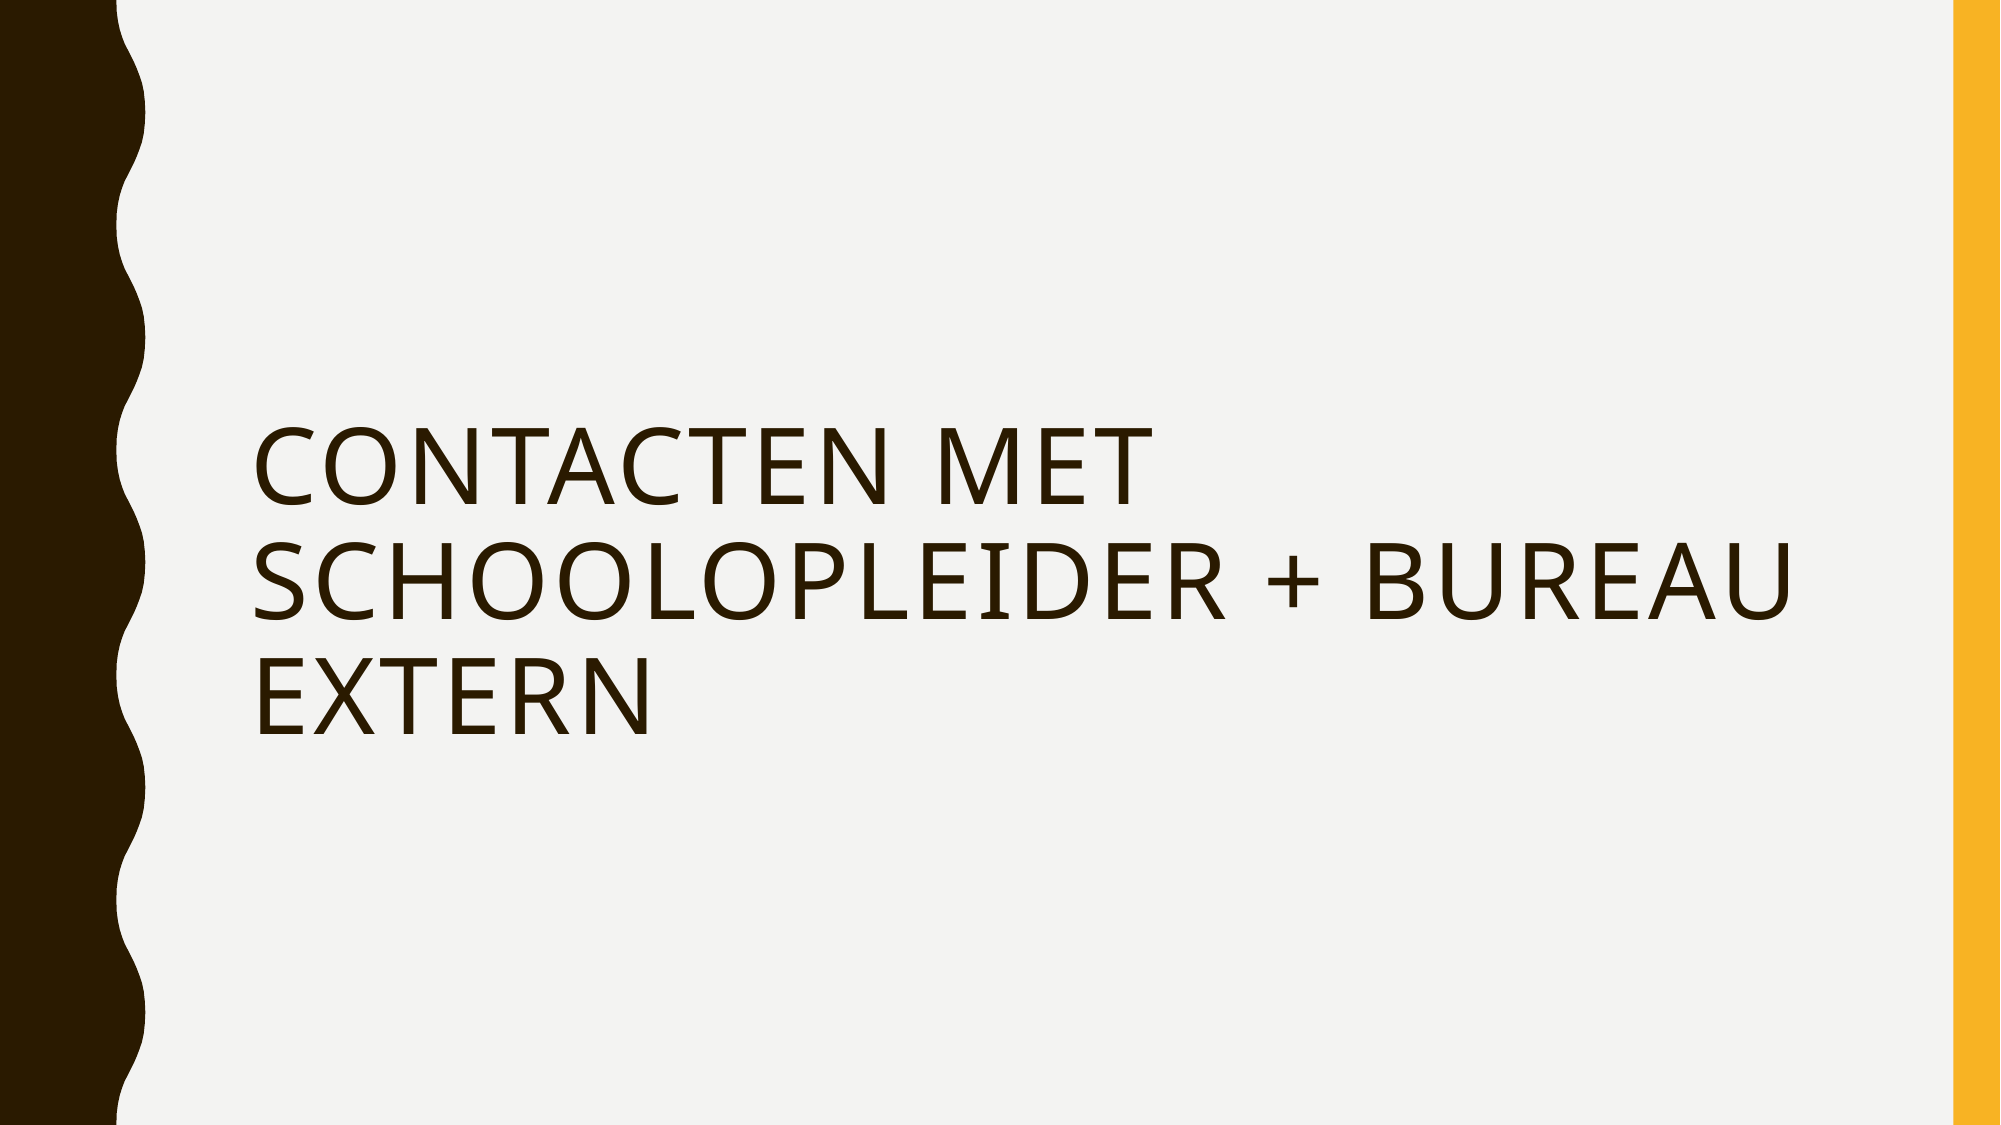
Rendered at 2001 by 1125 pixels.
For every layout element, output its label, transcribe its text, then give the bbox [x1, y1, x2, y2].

title Contacten met schoolopleider + bureau extern [235, 405, 1905, 651]
